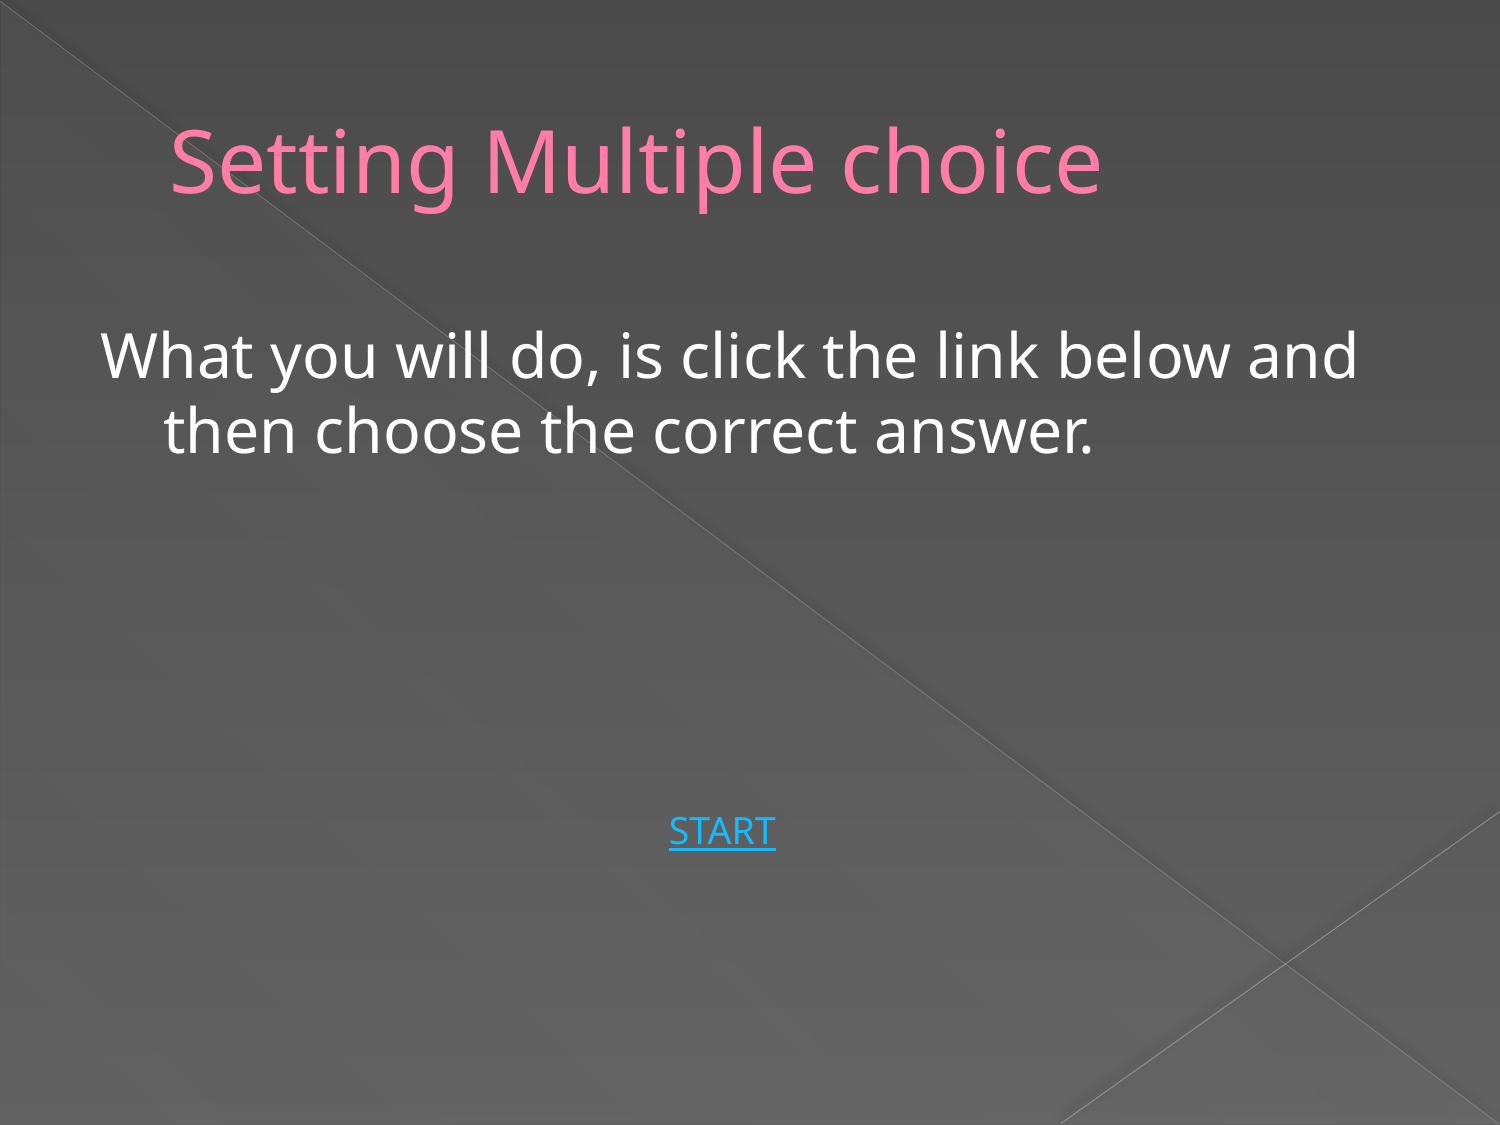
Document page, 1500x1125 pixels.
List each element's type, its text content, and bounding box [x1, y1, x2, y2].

list What you will do, is click the link below and then choose the correct answer. [75, 308, 1425, 1059]
text_box START [437, 799, 1008, 911]
title Setting Multiple choice [75, 43, 1425, 274]
